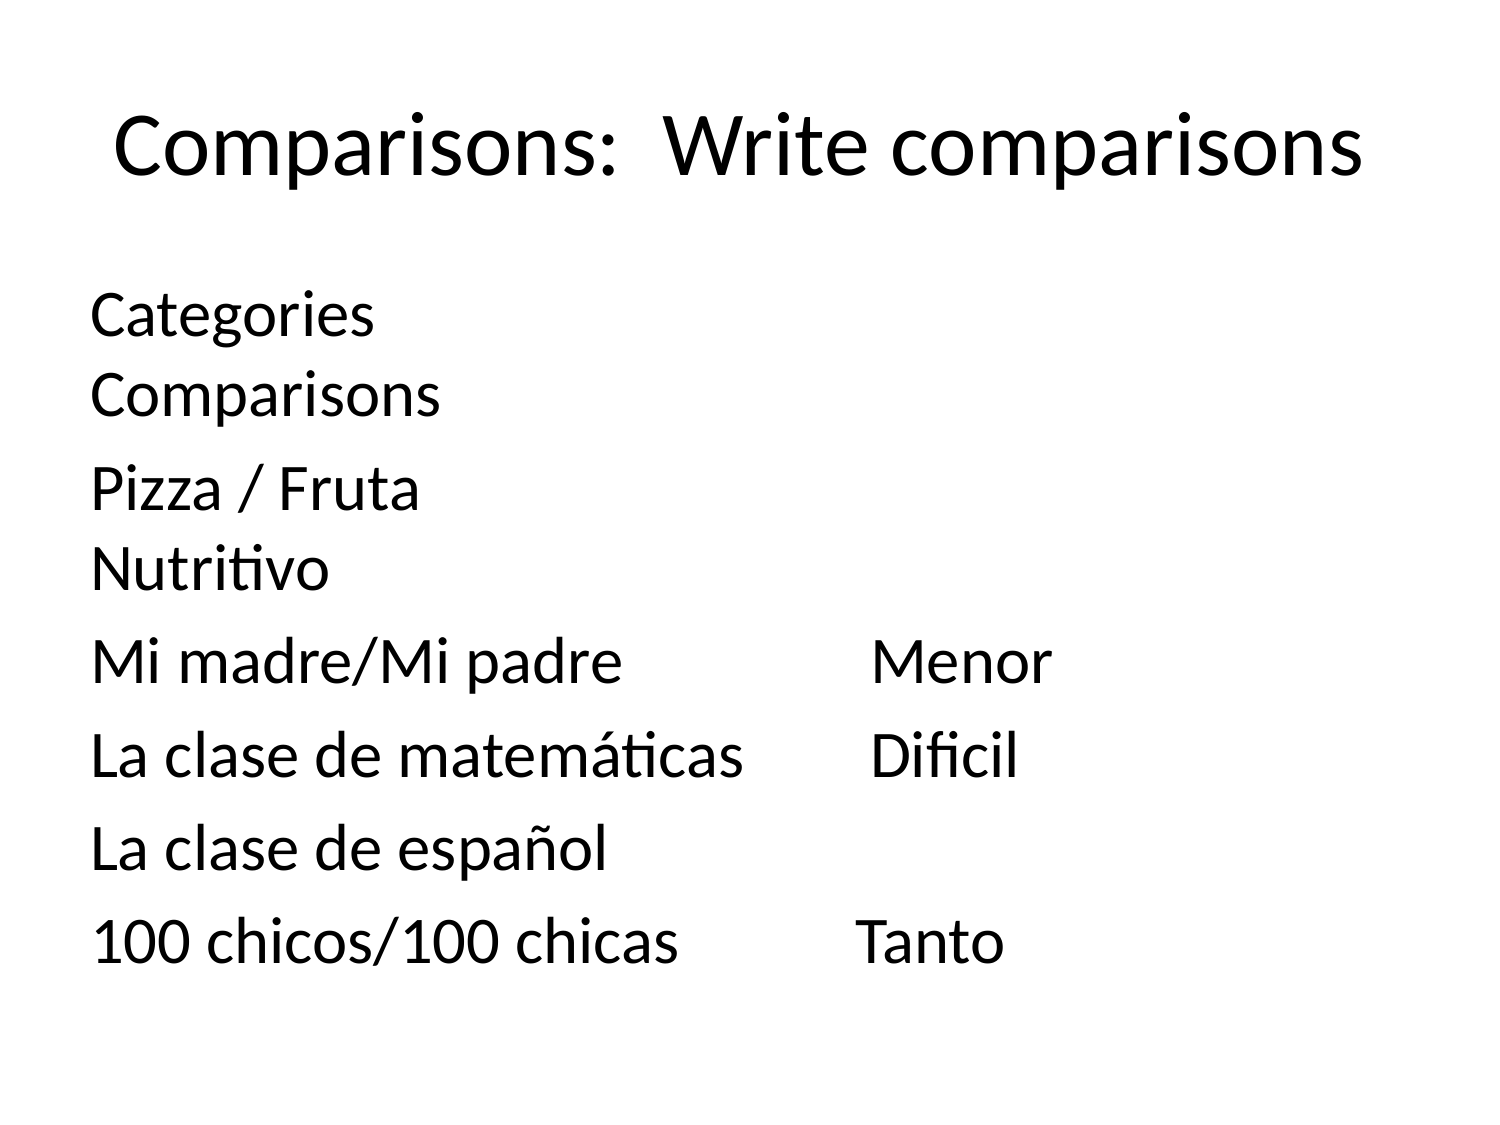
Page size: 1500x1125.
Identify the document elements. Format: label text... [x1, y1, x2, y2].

title Comparisons: Write comparisons [75, 45, 1425, 233]
list Categories Comparisons Pizza / Fruta Nutritivo Mi madre/Mi padre Menor La clase de matemáticas Dificil La clase de español 100 chicos/100 chicas Tanto [75, 262, 1425, 1005]
